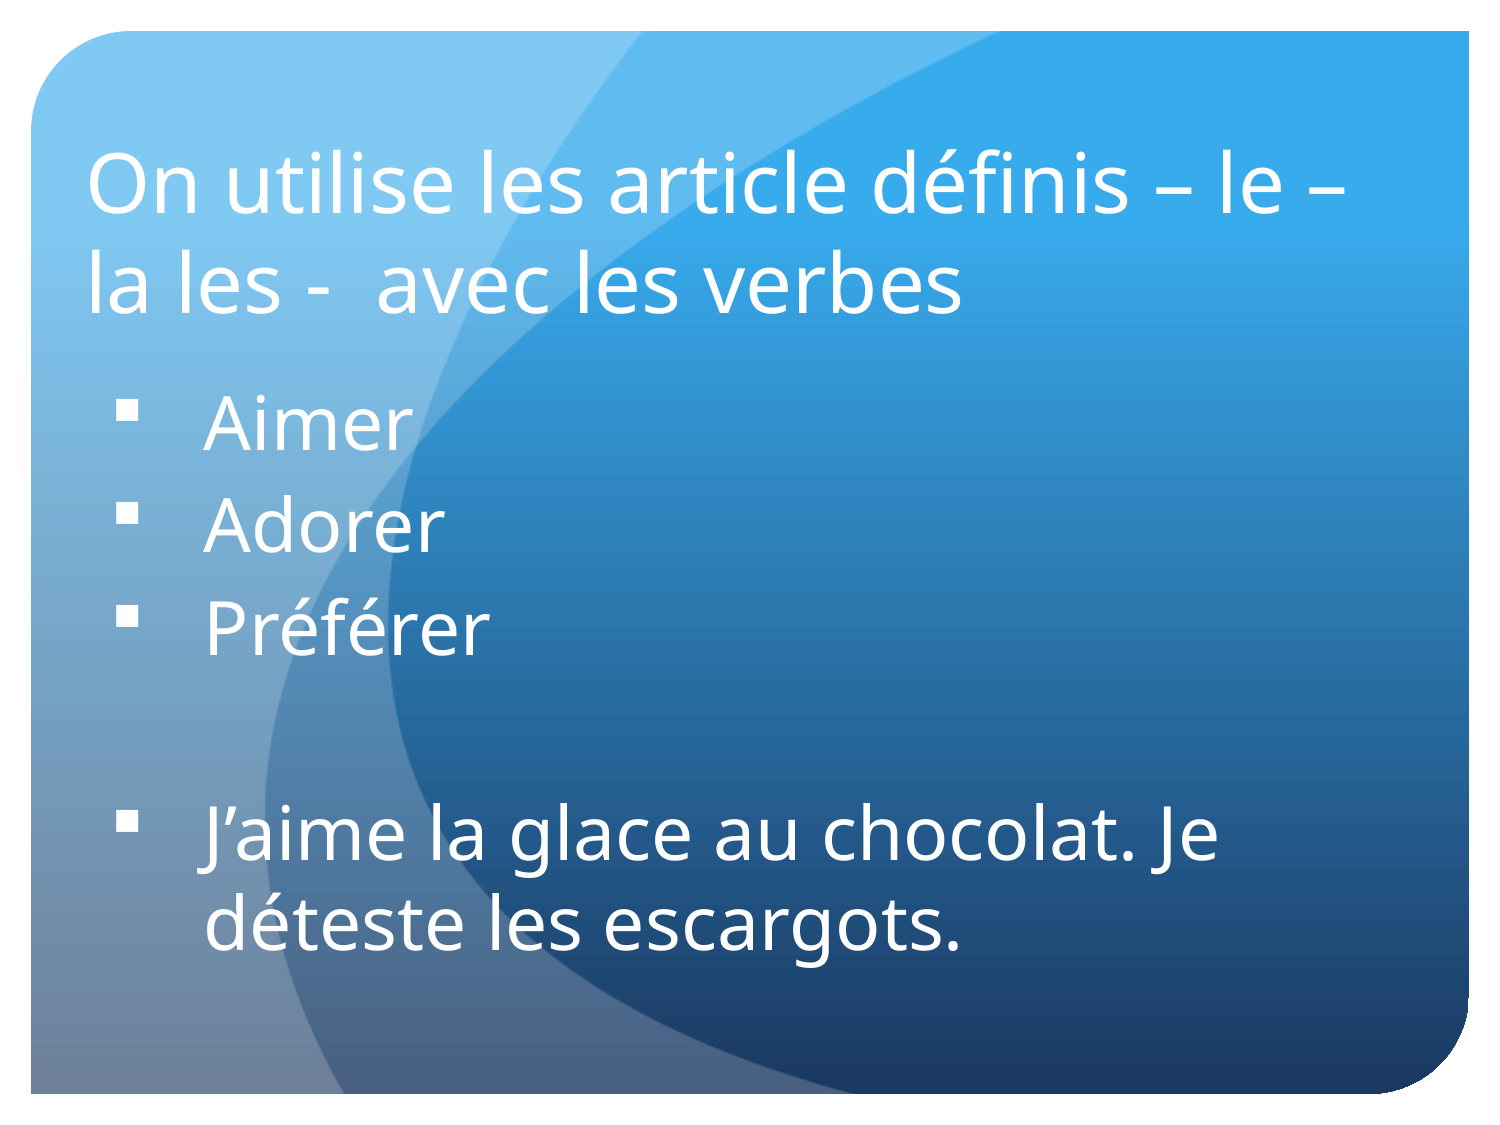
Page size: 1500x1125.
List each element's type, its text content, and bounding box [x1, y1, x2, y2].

subtitle Aimer Adorer Préférer J’aime la glace au chocolat. Je déteste les escargots. [94, 367, 1372, 1034]
picture [25, 30, 1474, 1095]
title On utilise les article définis – le – la les - avec les verbes [70, 36, 1439, 338]
